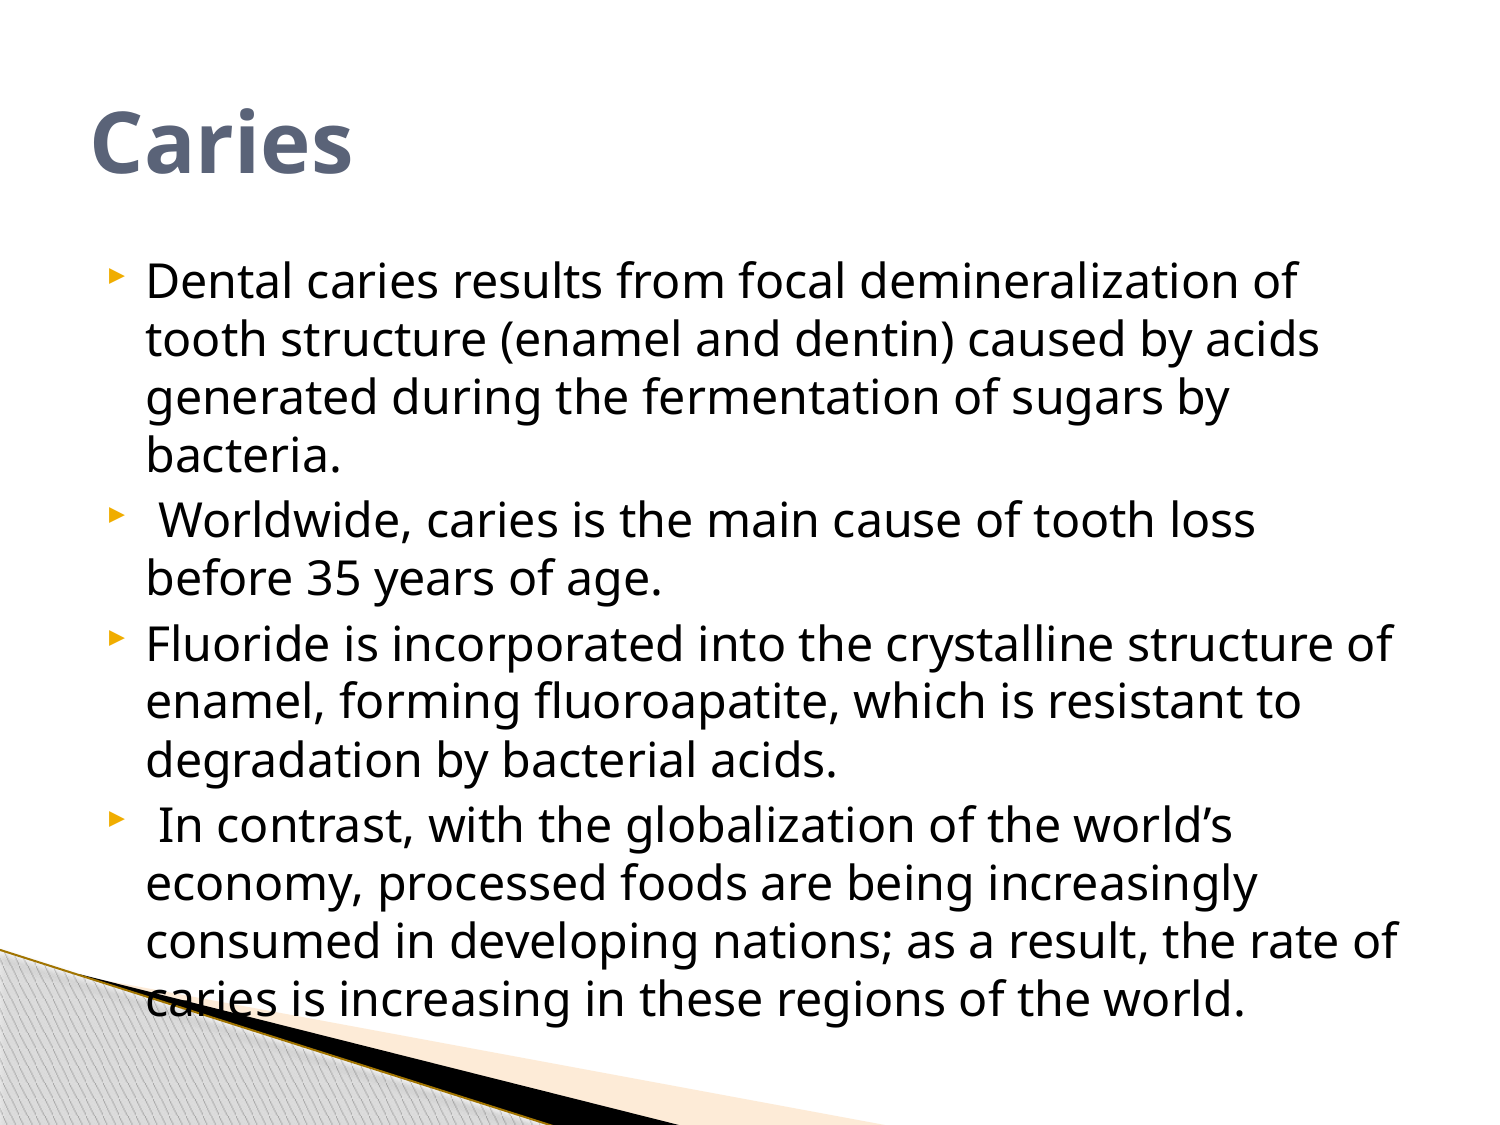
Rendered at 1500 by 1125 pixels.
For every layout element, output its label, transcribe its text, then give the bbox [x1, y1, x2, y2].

list Dental caries results from focal demineralization of tooth structure (enamel and dentin) caused by acids generated during the fermentation of sugars by bacteria. Worldwide, caries is the main cause of tooth loss before 35 years of age. Fluoride is incorporated into the crystalline structure of enamel, forming fluoroapatite, which is resistant to degradation by bacterial acids. In contrast, with the globalization of the world’s economy, processed foods are being increasingly consumed in developing nations; as a result, the rate of caries is increasing in these regions of the world. [75, 243, 1425, 1038]
title Caries [75, 45, 1425, 233]
